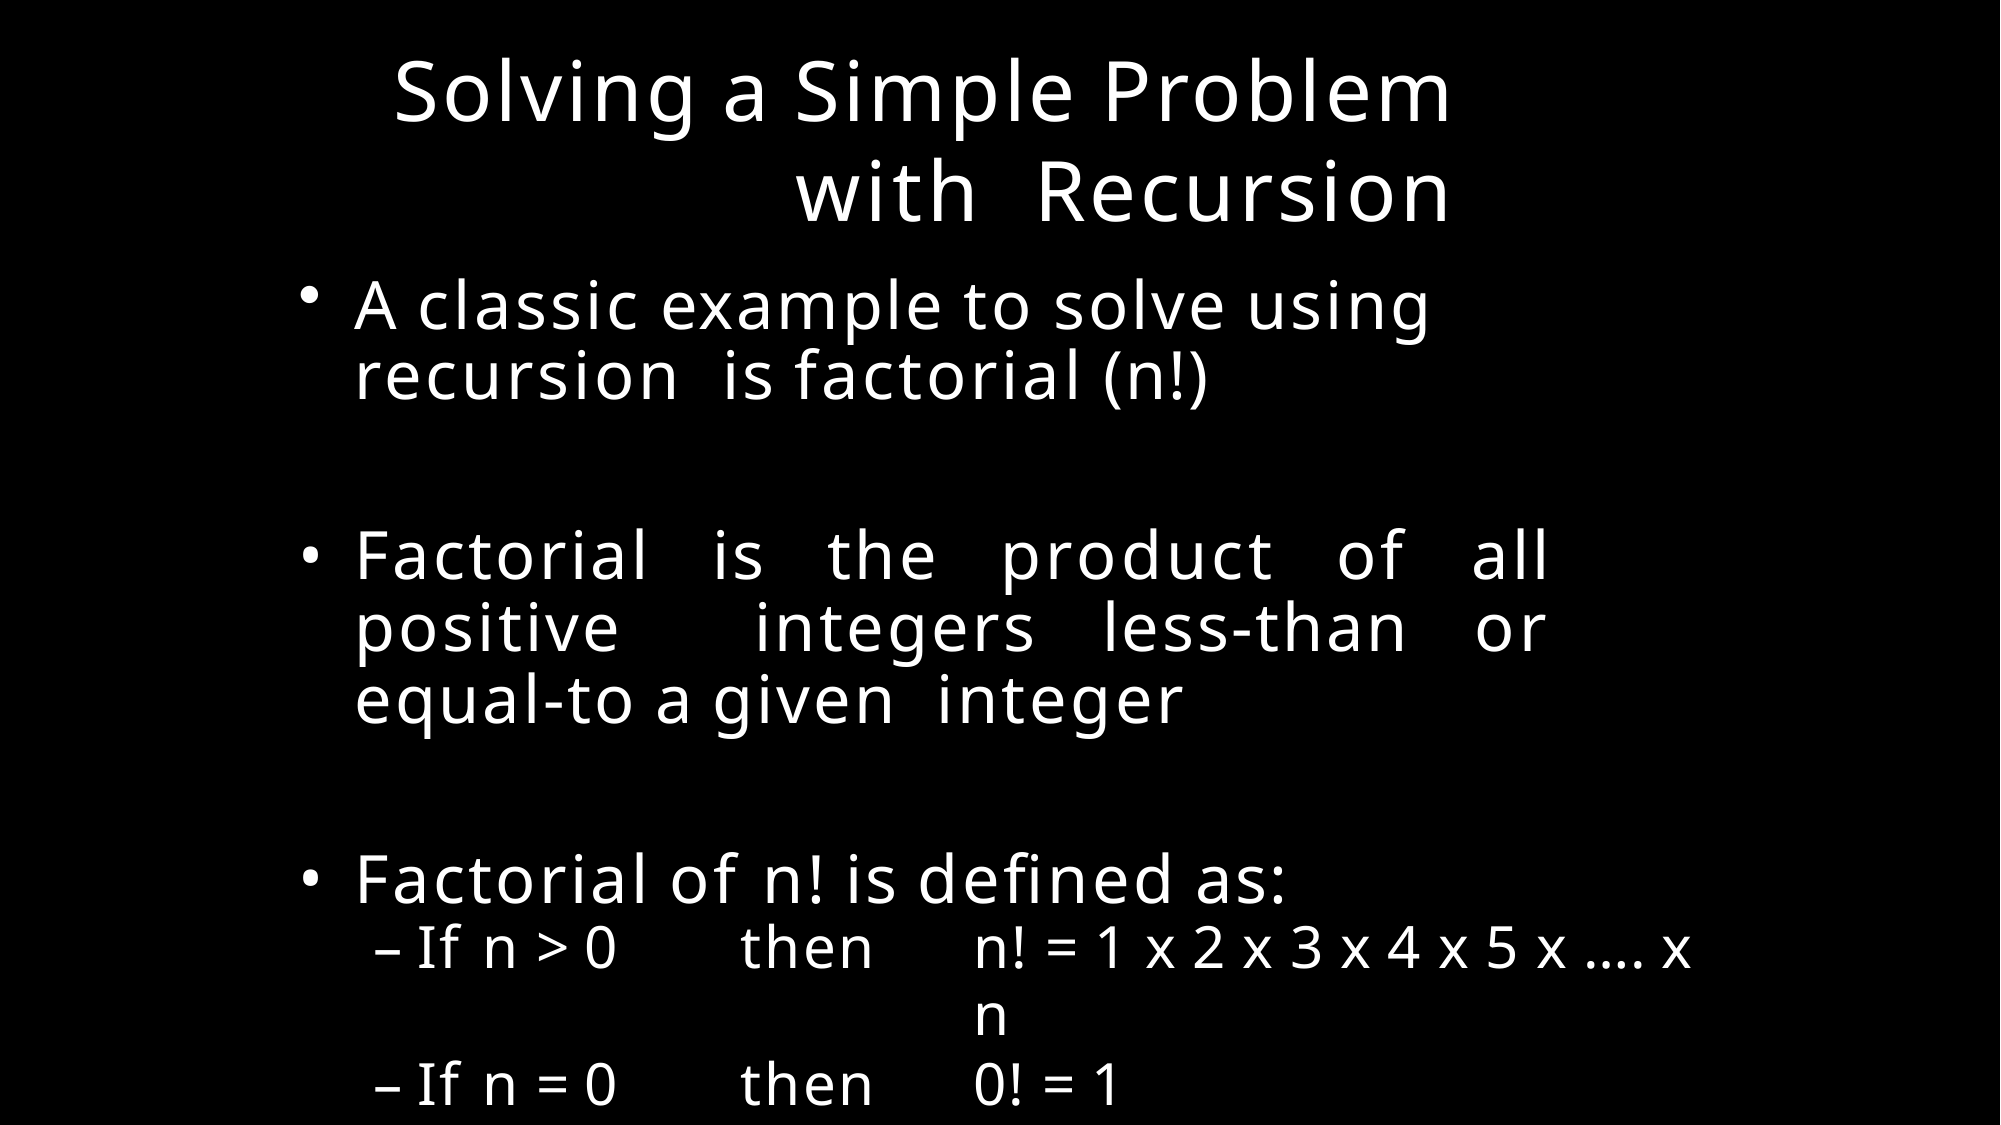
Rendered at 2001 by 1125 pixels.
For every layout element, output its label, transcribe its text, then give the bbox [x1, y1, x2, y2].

table_header then [680, 919, 923, 1053]
table_header n! = 1 x 2 x 3 x 4 x 5 x …. x n [923, 919, 1739, 1053]
title Solving a Simple Problem with Recursion [391, 35, 1609, 238]
text_box A classic example to solve using recursion is factorial (n!) Factorial is the product of all positive integers less-than or equal-to a given integer Factorial of n! is defined as: [296, 259, 1721, 917]
table_cell then [680, 1053, 923, 1125]
table_cell – If n = 0 [368, 1053, 680, 1125]
table_header – If n > 0 [368, 919, 680, 1053]
table_cell 0! = 1 [923, 1053, 1739, 1125]
